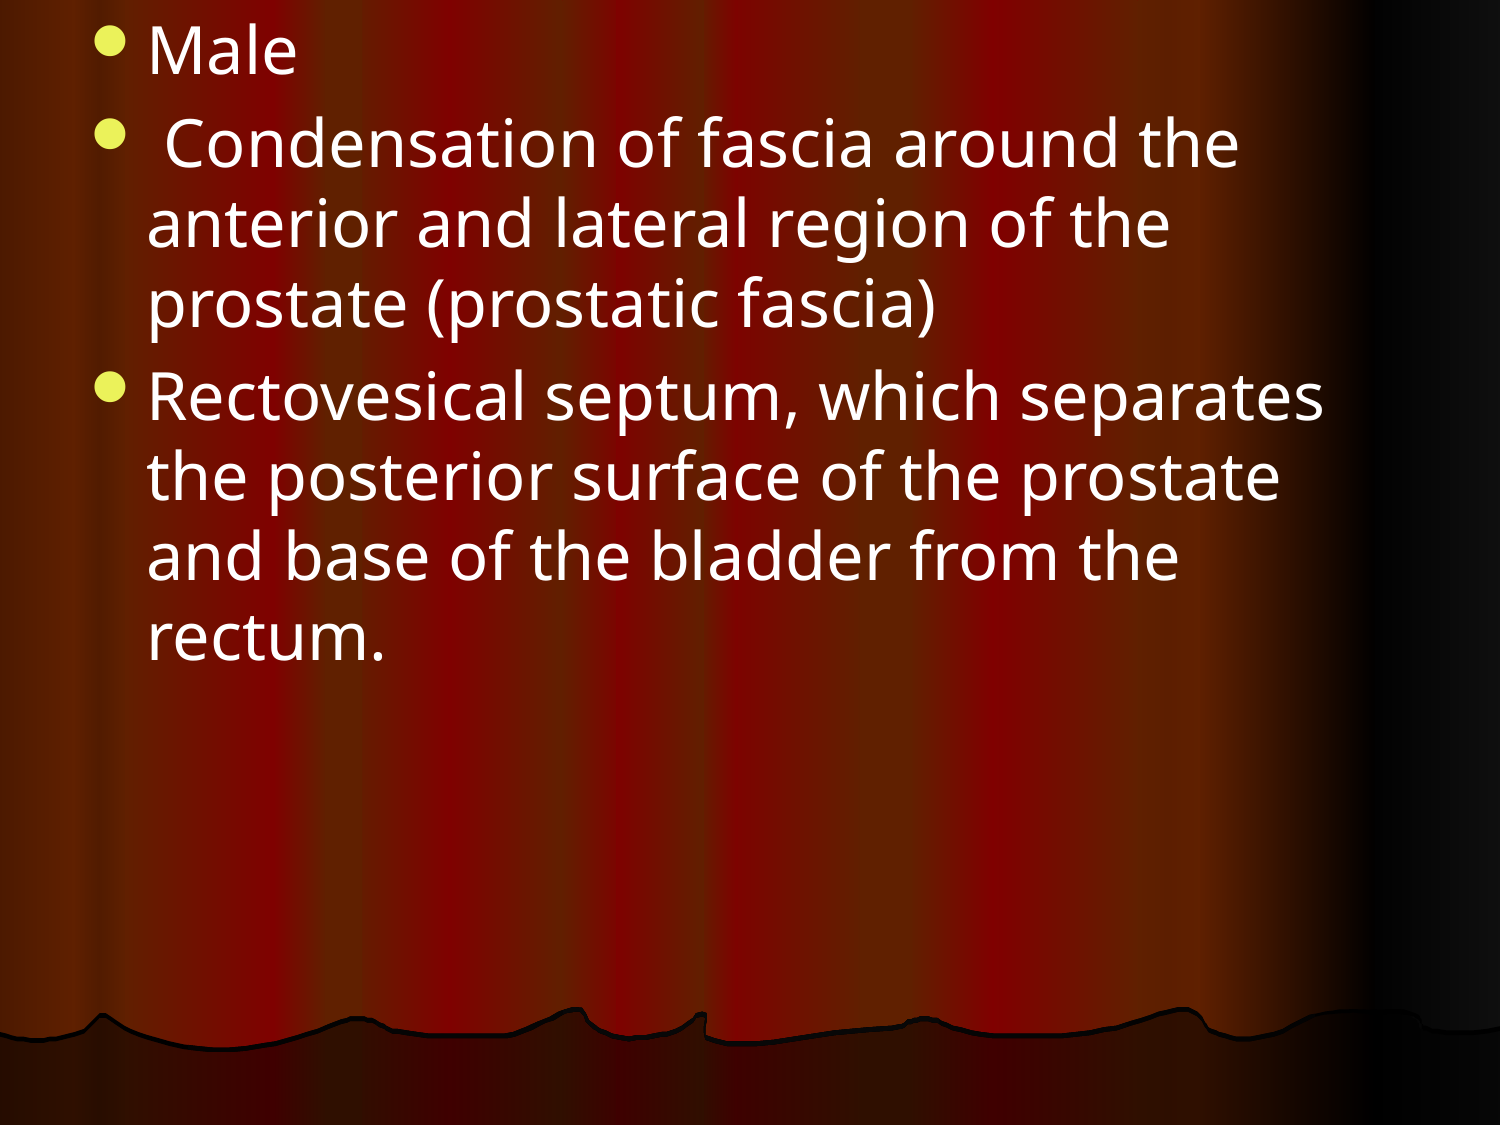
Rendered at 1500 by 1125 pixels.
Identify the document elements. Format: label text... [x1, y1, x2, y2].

list Male Condensation of fascia around the anterior and lateral region of the prostate (prostatic fascia) Rectovesical septum, which separates the posterior surface of the prostate and base of the bladder from the rectum. [74, 0, 1426, 1101]
